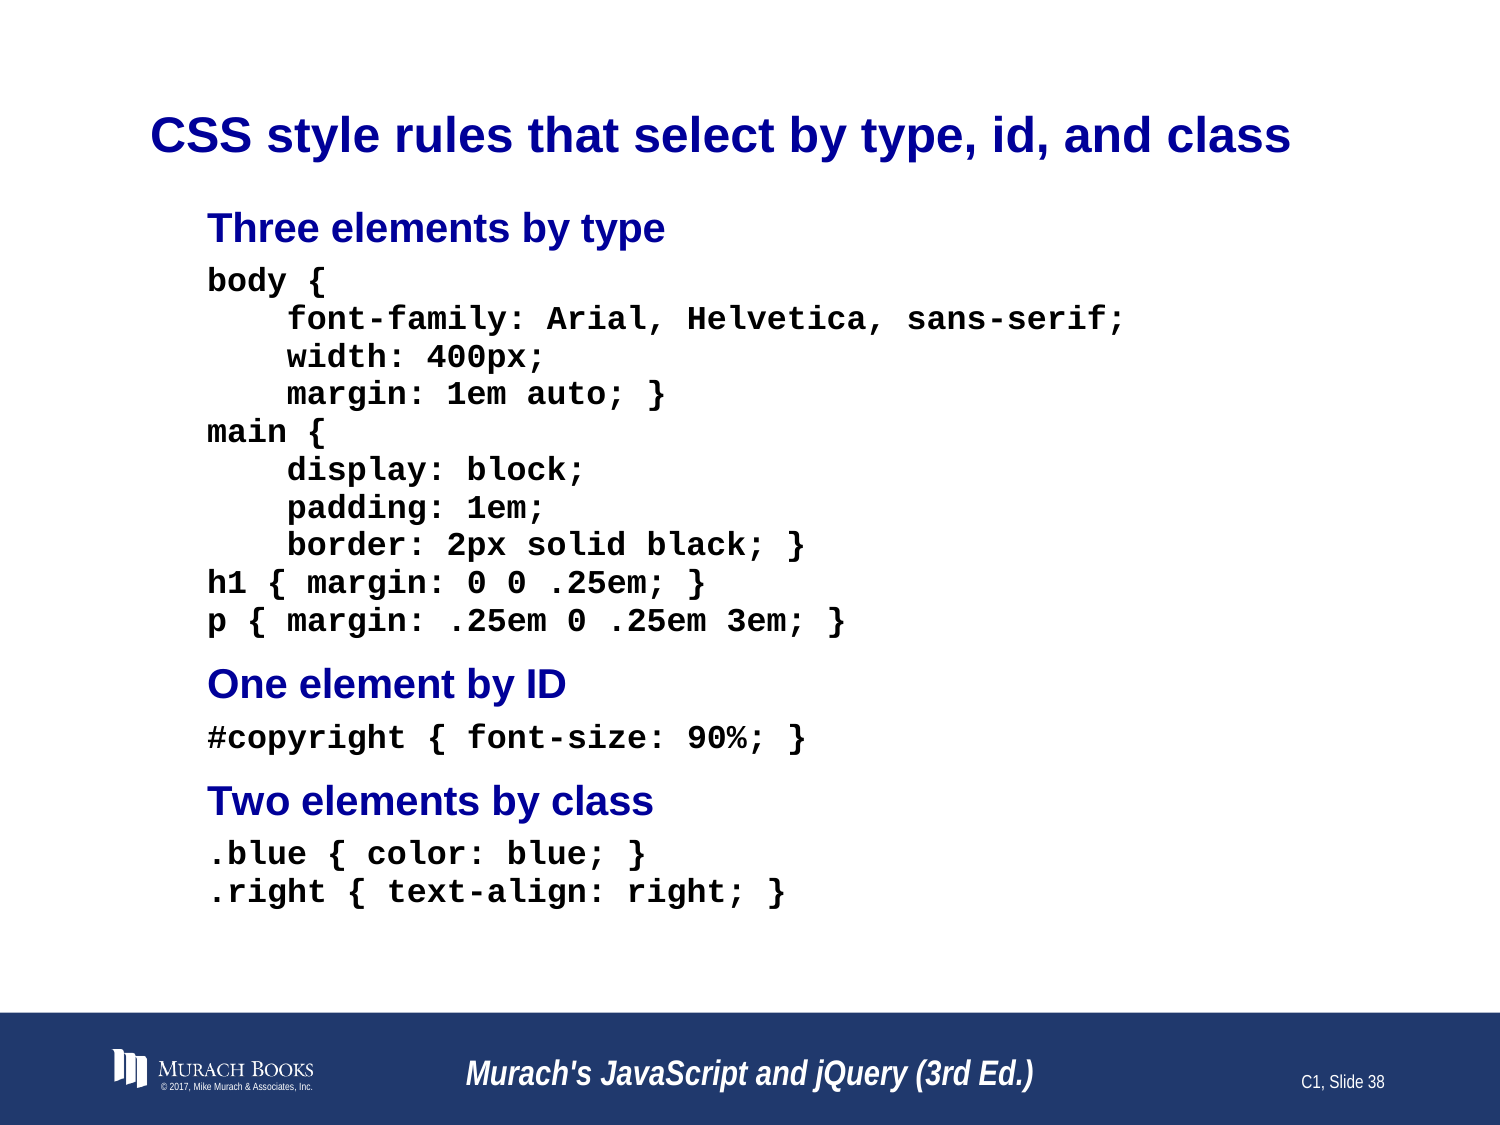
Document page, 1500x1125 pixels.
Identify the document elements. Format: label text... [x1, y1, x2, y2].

slide_number C1, Slide 38 [1087, 1025, 1400, 1100]
slide_number Murach's JavaScript and jQuery (3rd Ed.) [463, 1025, 1050, 1100]
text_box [149, 184, 1350, 926]
title CSS style rules that select by type, id, and class [150, 102, 1350, 164]
footer © 2017, Mike Murach & Associates, Inc. [12, 1025, 463, 1100]
